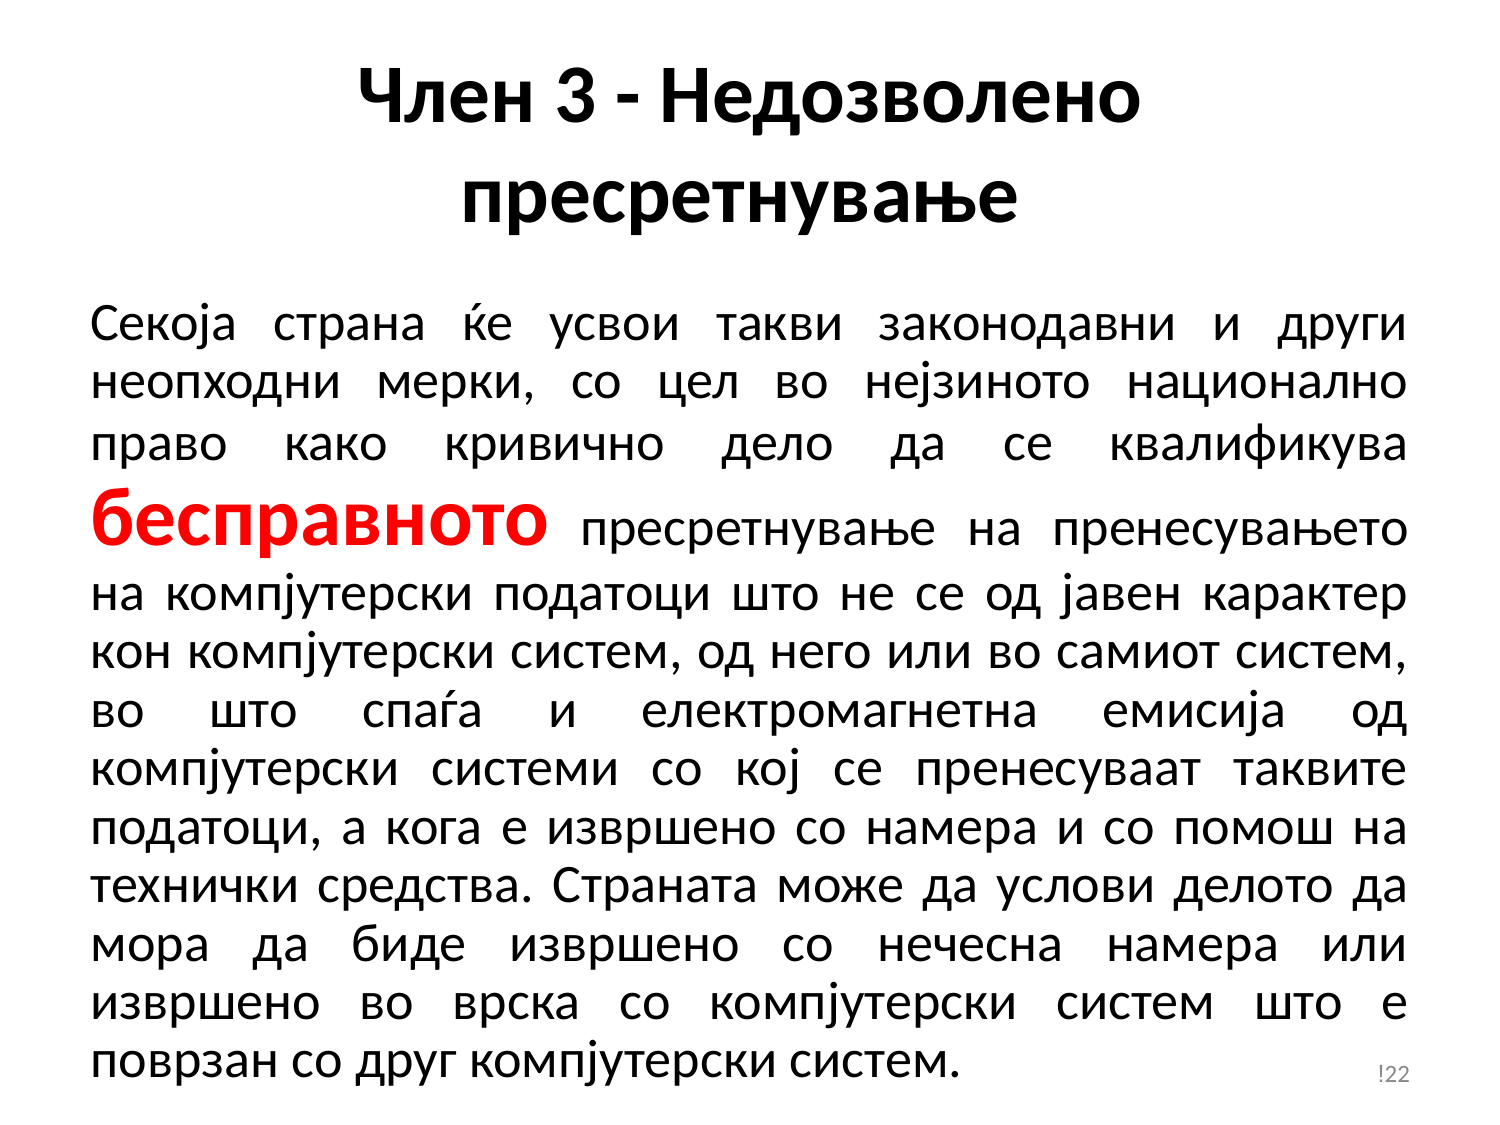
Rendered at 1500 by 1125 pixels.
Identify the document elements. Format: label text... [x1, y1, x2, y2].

slide_number !22 [1074, 1042, 1425, 1103]
title Член 3 - Недозволено пресретнување [75, 45, 1425, 233]
list Секоја страна ќе усвои такви законодавни и други неопходни мерки, со цел во нејзиното национално право како кривично дело да се квалификува бесправното пресретнување на пренесувањето на компјутерски податоци што не се од јавен карактер кон компјутерски систем, од него или во самиот систем, во што спаѓа и електромагнетна емисија од компјутерски системи со кој се пренесуваат таквите податоци, а кога е извршено со намера и со помош на технички средства. Страната може да услови делото да мора да биде извршено со нечесна намера или извршено во врска со компјутерски систем што е поврзан со друг компјутерски систем. [75, 286, 1425, 1029]
